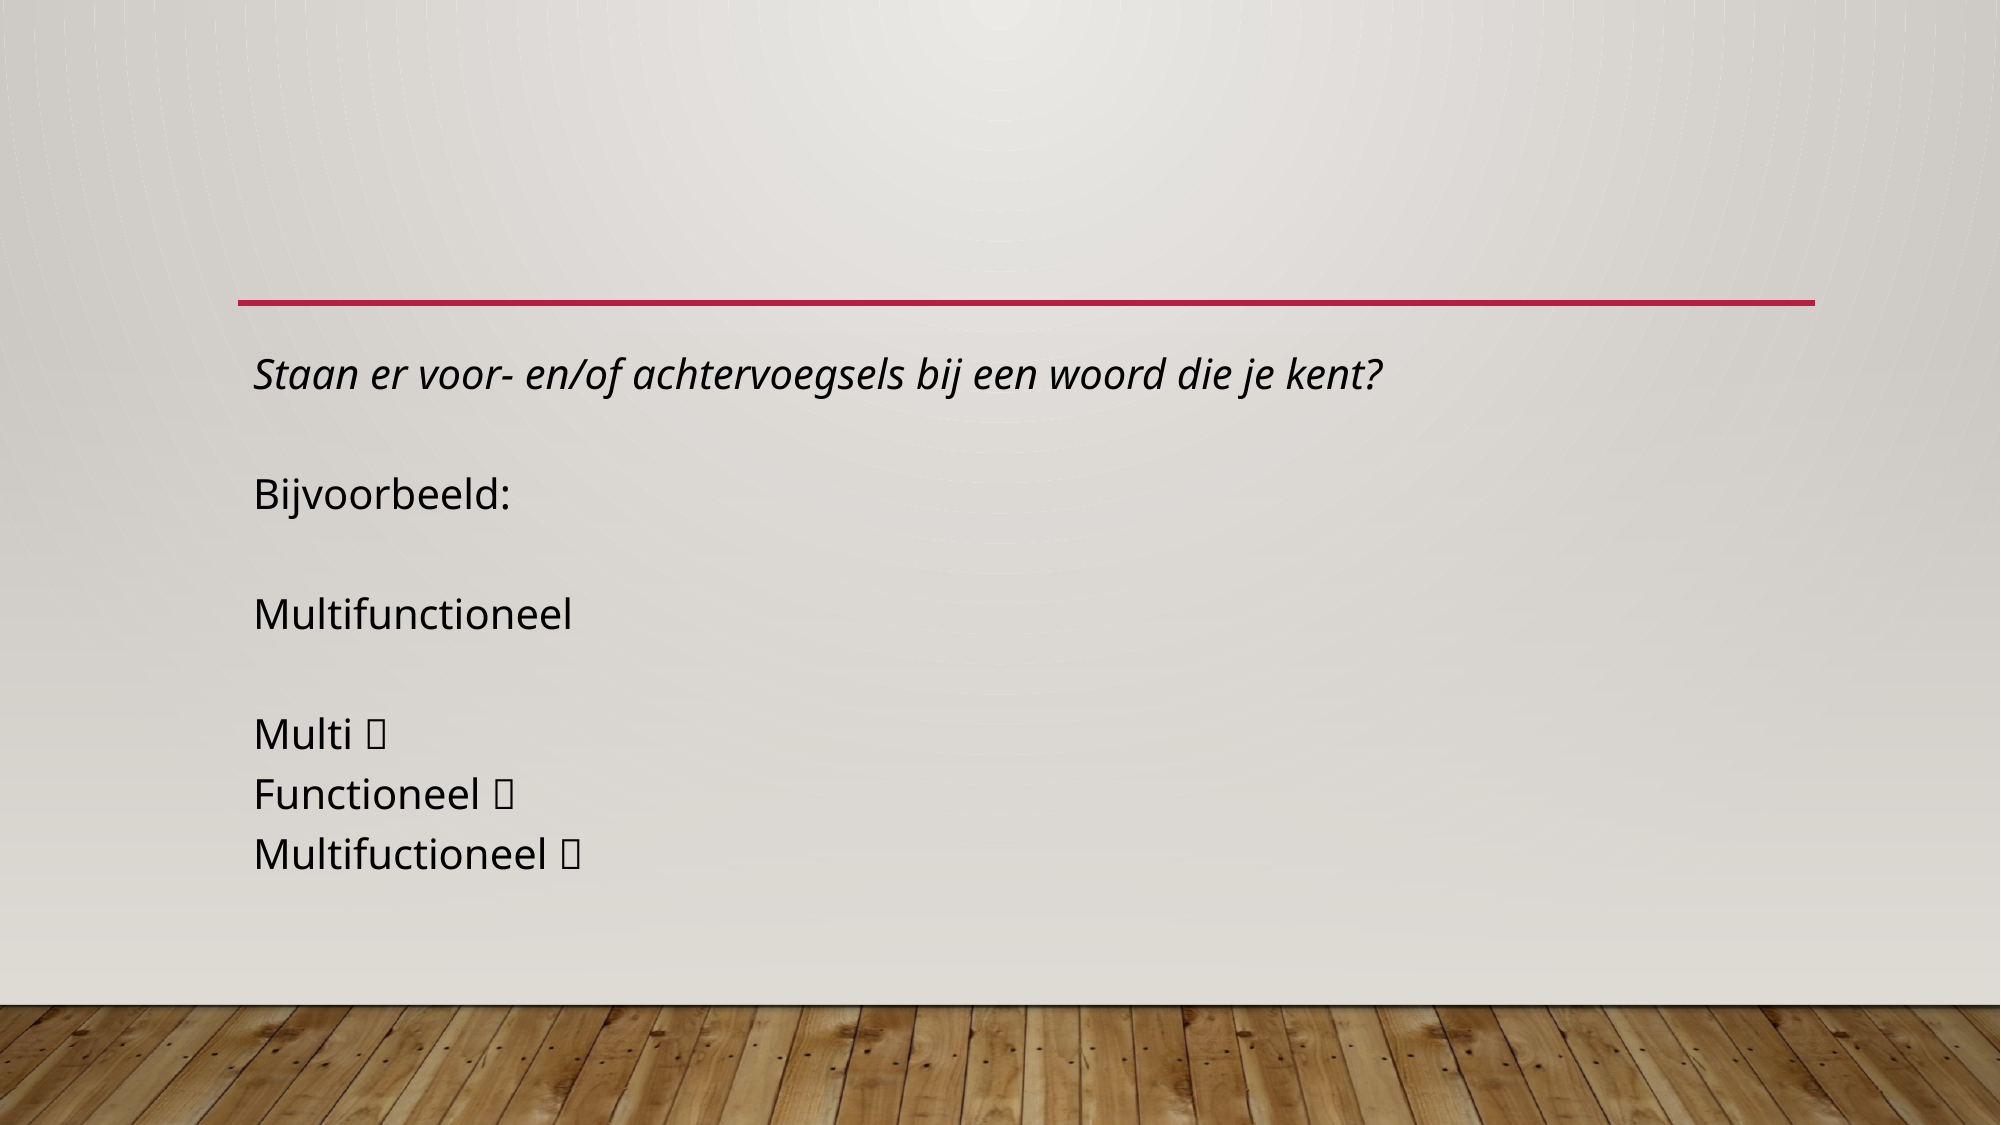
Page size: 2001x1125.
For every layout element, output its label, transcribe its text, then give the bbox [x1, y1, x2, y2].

list Staan er voor- en/of achtervoegsels bij een woord die je kent? Bijvoorbeeld: Multifunctioneel Multi  Functioneel  Multifuctioneel  [238, 330, 1814, 897]
picture [0, 1005, 2000, 1125]
